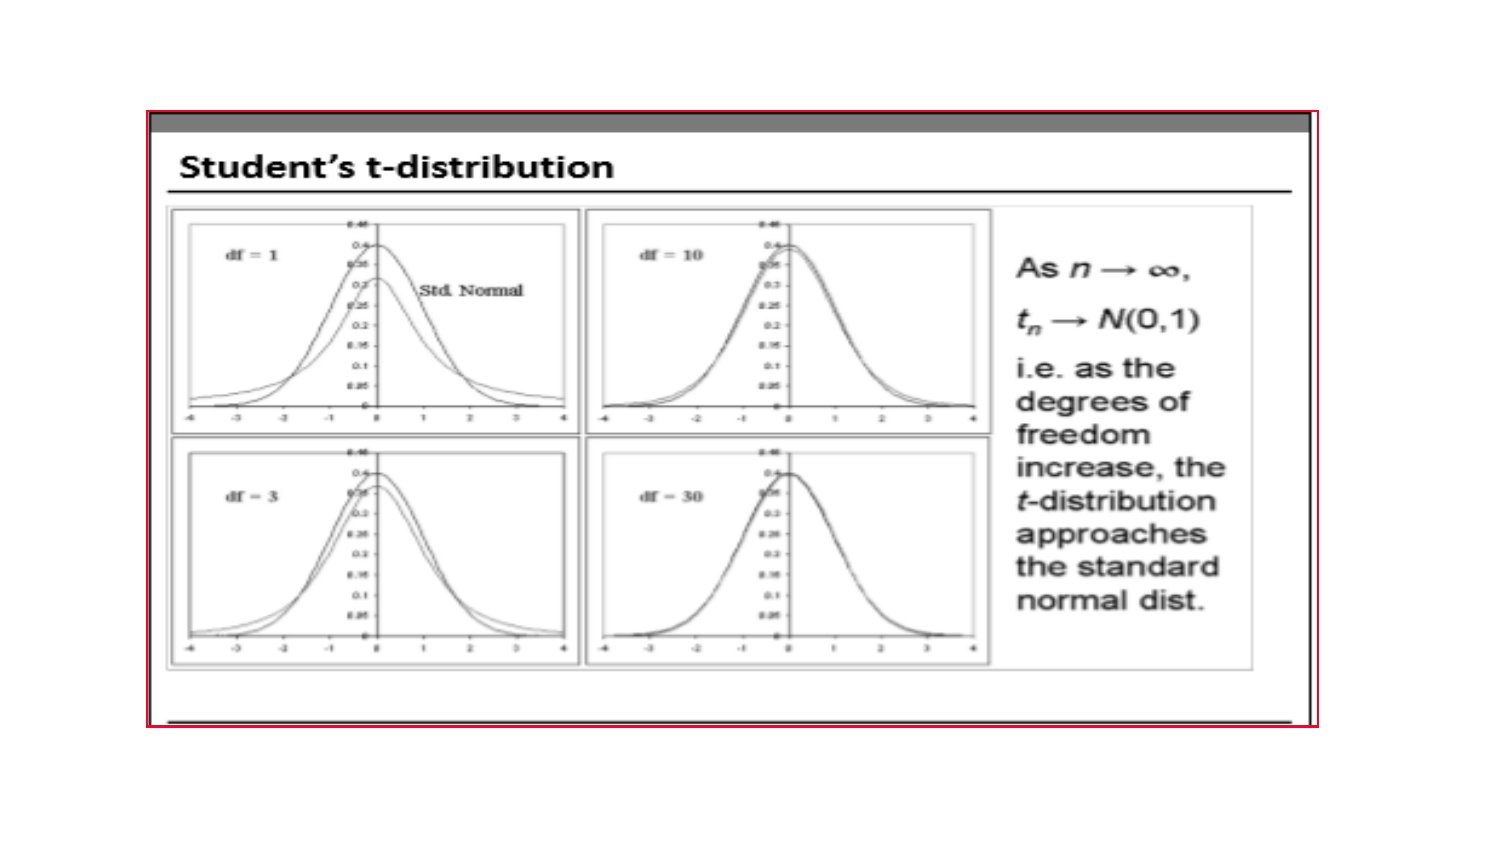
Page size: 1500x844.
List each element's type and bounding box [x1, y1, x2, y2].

picture [147, 111, 1318, 726]
